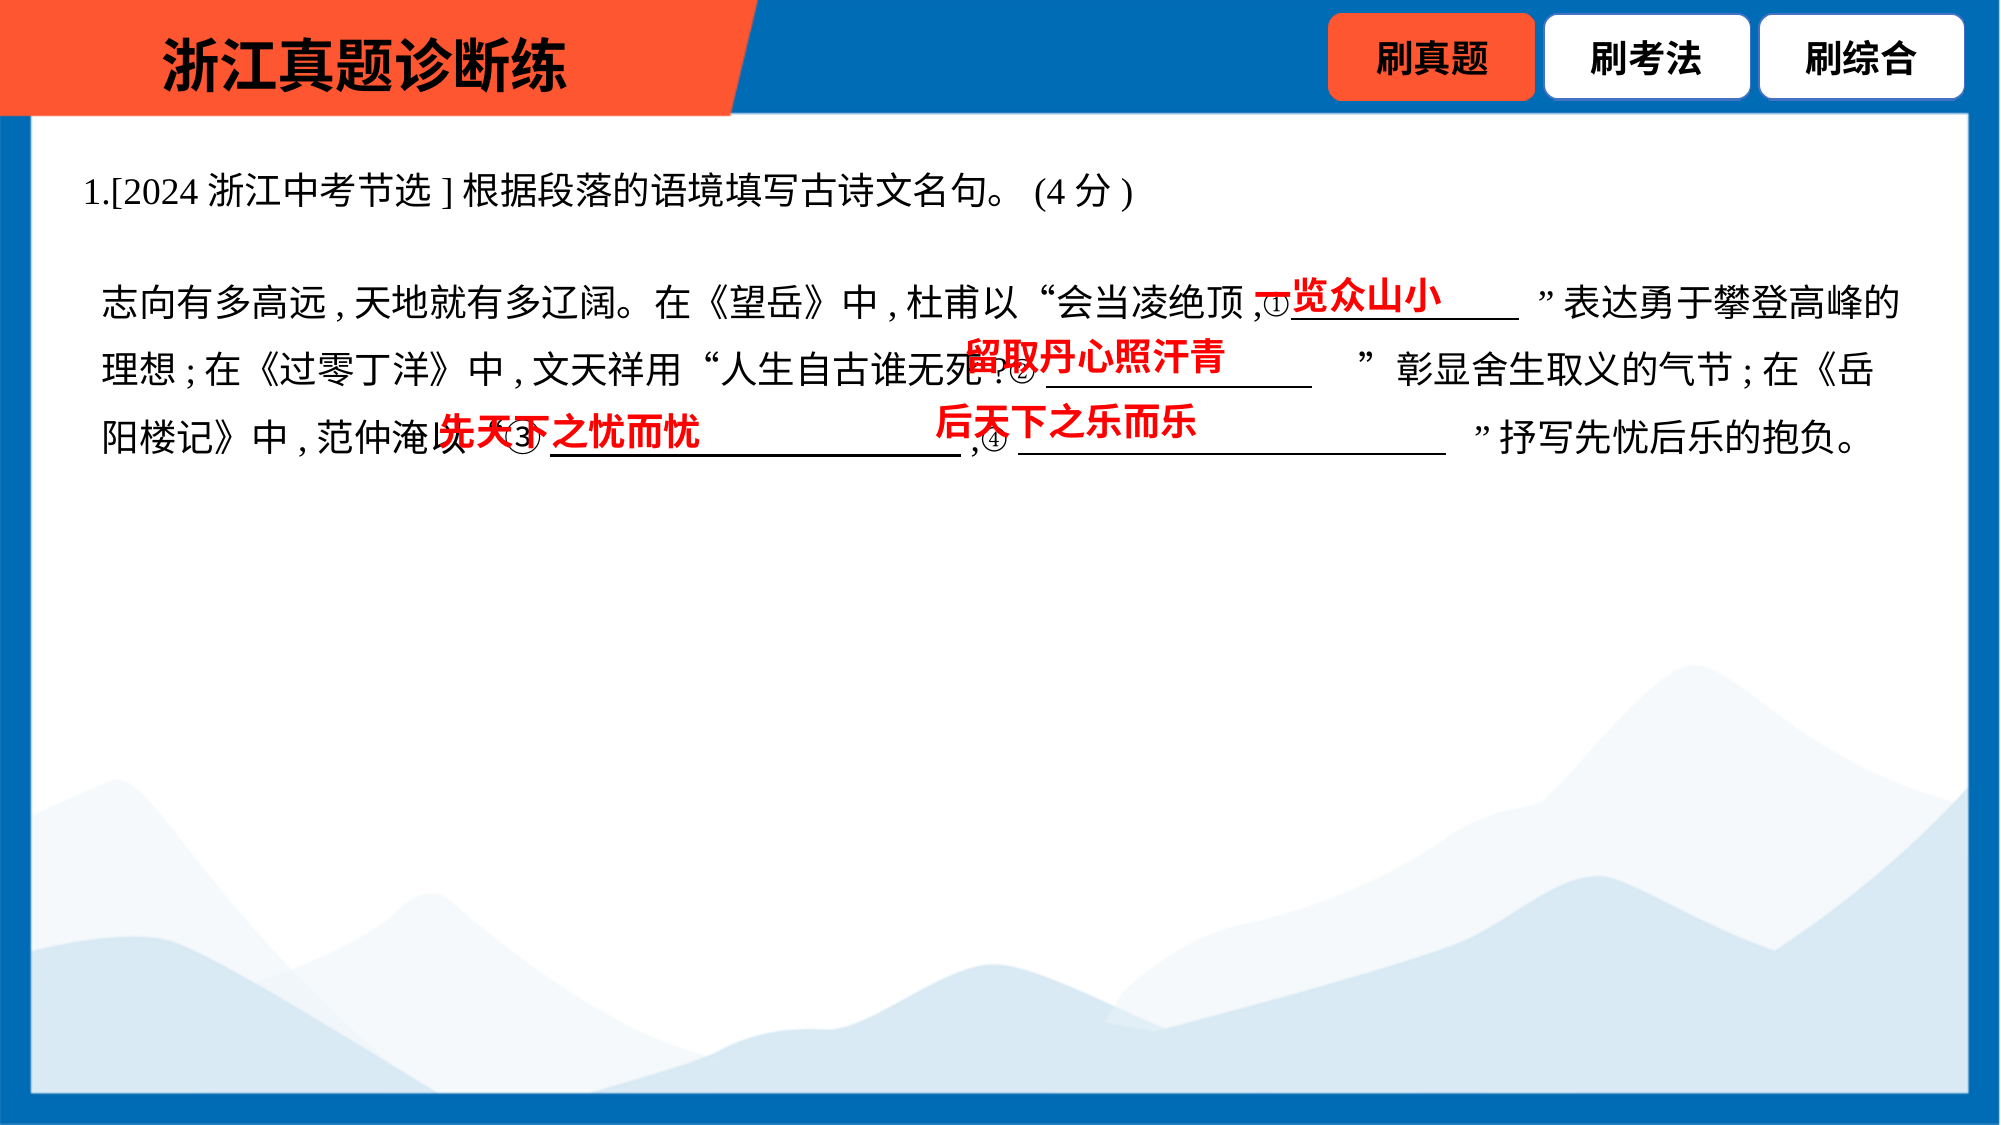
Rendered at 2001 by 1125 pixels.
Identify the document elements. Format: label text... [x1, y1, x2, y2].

picture [0, 0, 2000, 1125]
text_box 后天下之乐而乐 [883, 390, 1281, 451]
text_box 一览众山小 [1201, 264, 1474, 325]
text_box 志向有多高远,天地就有多辽阔。在《望岳》中,杜甫以“会当凌绝顶,① ”表达勇于攀登高峰的理想;在《过零丁洋》中,文天祥用“人生自古谁无死?② ”彰显舍生取义的气节;在《岳阳楼记》中,范仲淹以“③ ,④ ”抒写先忧后乐的抱负。 [86, 248, 1919, 786]
text_box 留取丹心照汗青 [912, 325, 1579, 385]
text_box 先天下之忧而忧 [386, 400, 739, 461]
text_box 1.[2024浙江中考节选]根据段落的语境填写古诗文名句。(4分) [82, 147, 1917, 656]
